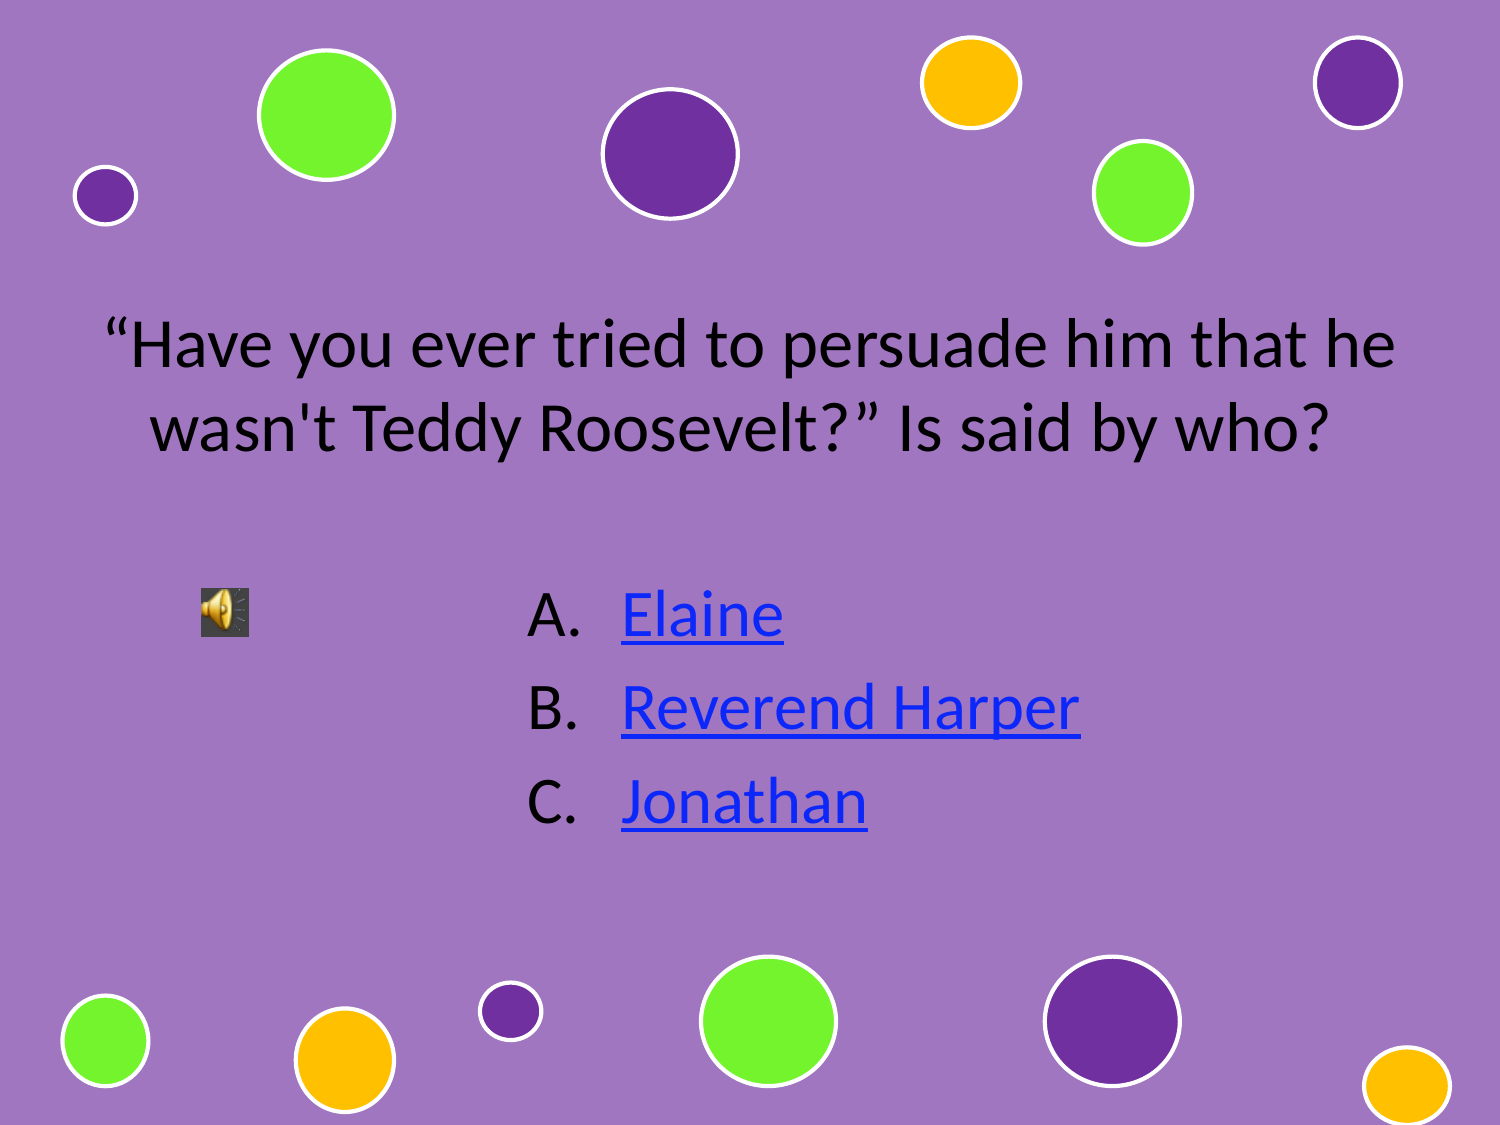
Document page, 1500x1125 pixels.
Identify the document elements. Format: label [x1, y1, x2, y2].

text_box [62, 37, 1451, 1125]
picture [199, 587, 251, 638]
